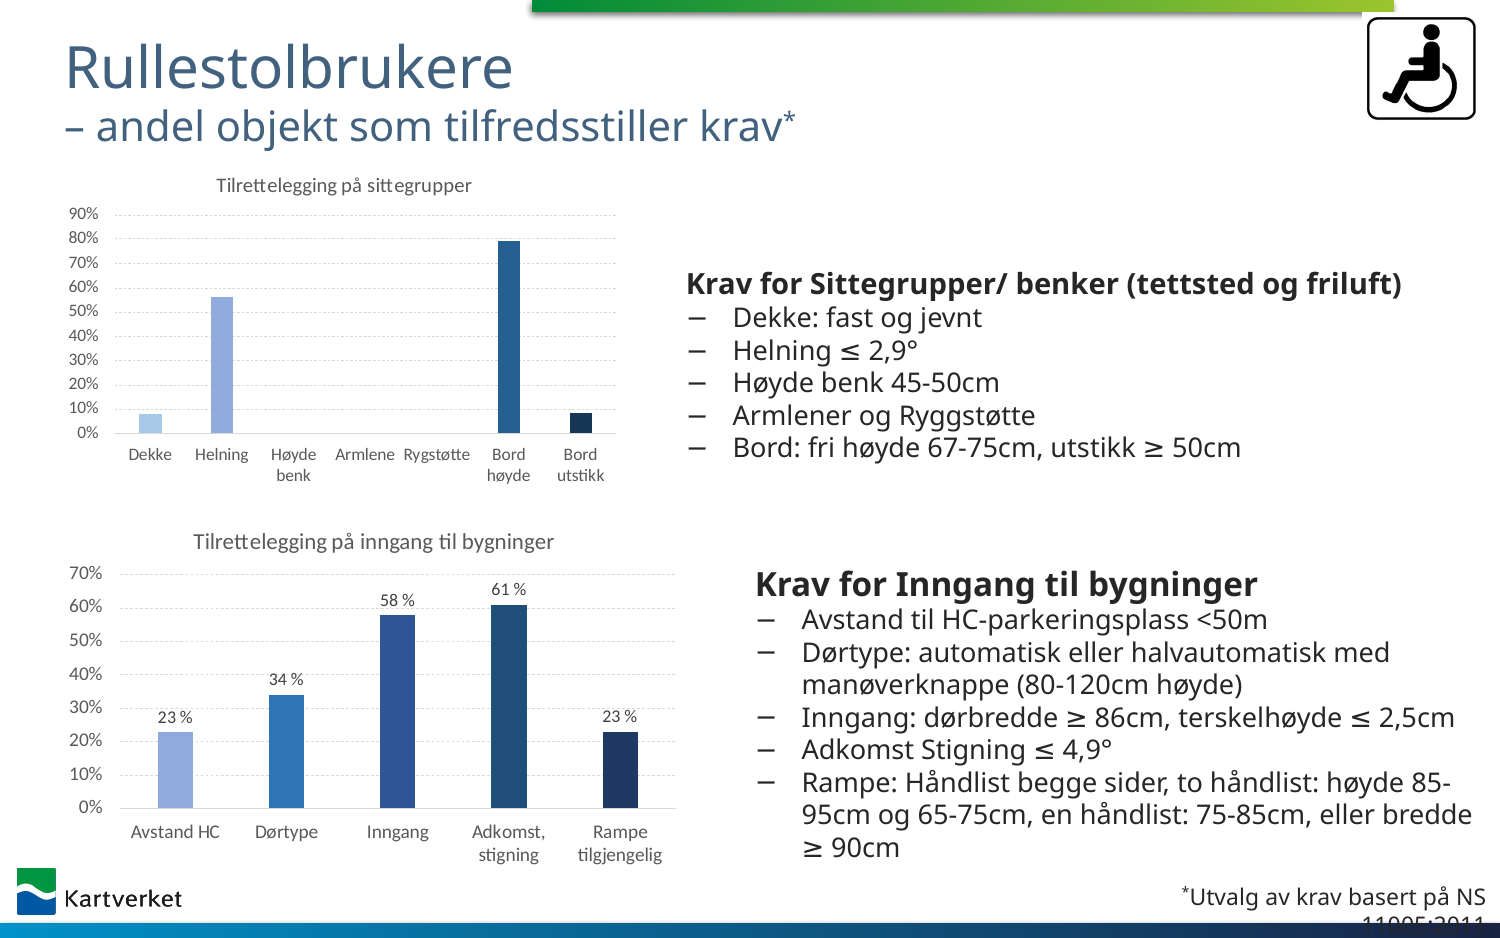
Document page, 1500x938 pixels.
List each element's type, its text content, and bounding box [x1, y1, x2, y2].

picture [1362, 12, 1481, 126]
text_box Krav for Sittegrupper/ benker (tettsted og friluft) Dekke: fast og jevnt Helning ≤ 2,9° Høyde benk 45-50cm Armlener og Ryggstøtte Bord: fri høyde 67-75cm, utstikk ≥ 50cm [670, 258, 1418, 471]
picture [62, 520, 687, 874]
text_box Krav for Inngang til bygninger Avstand til HC-parkeringsplass <50m Dørtype: automatisk eller halvautomatisk med manøverknappe (80-120cm høyde) Inngang: dørbredde ≥ 86cm, terskelhøyde ≤ 2,5cm Adkomst Stigning ≤ 4,9° Rampe: Håndlist begge sider, to håndlist: høyde 85-95cm og 65-75cm, en håndlist: 75-85cm, eller bredde ≥ 90cm [740, 555, 1491, 870]
picture [62, 166, 626, 492]
text_box *Utvalg av krav basert på NS 11005:2011 [1068, 873, 1500, 938]
text_box Rullestolbrukere – andel objekt som tilfredsstiller krav* [49, 25, 1431, 158]
